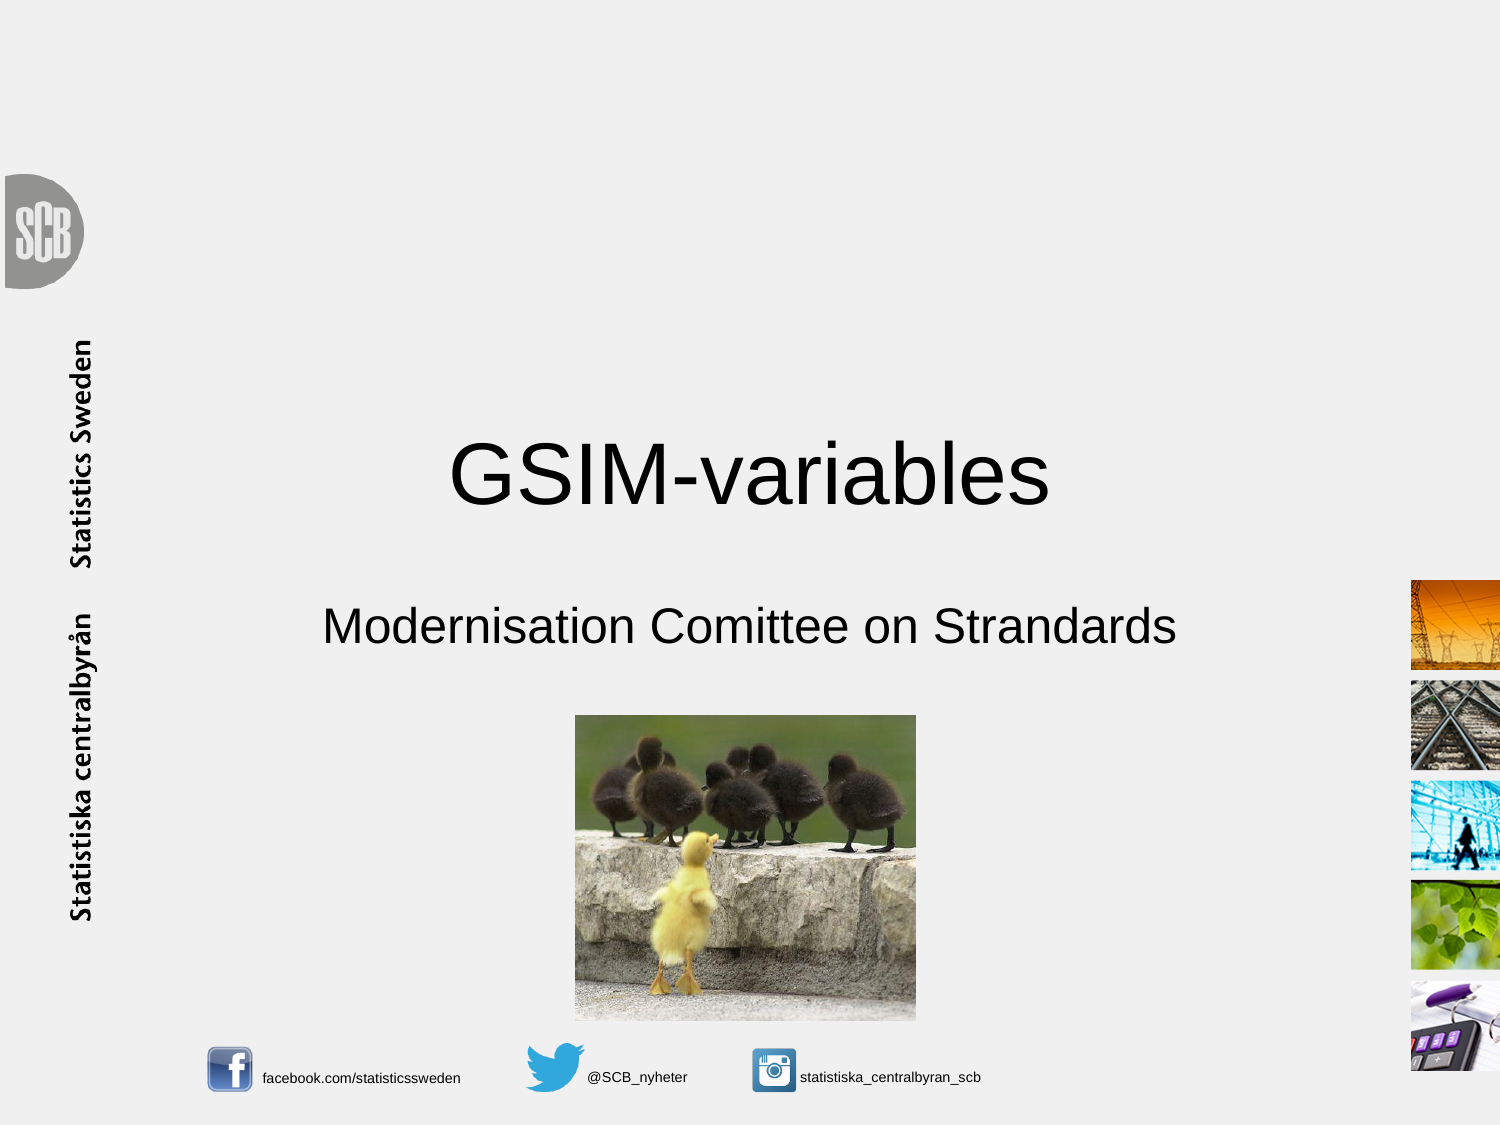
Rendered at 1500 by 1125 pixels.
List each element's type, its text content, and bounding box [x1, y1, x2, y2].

picture [525, 1043, 585, 1092]
picture [206, 1045, 253, 1092]
picture [750, 1046, 798, 1094]
picture [574, 715, 916, 1021]
picture [1411, 580, 1500, 1071]
picture [5, 174, 97, 921]
title GSIM-variables [206, 349, 1294, 591]
subtitle Modernisation Comittee on Strandards [225, 586, 1275, 874]
